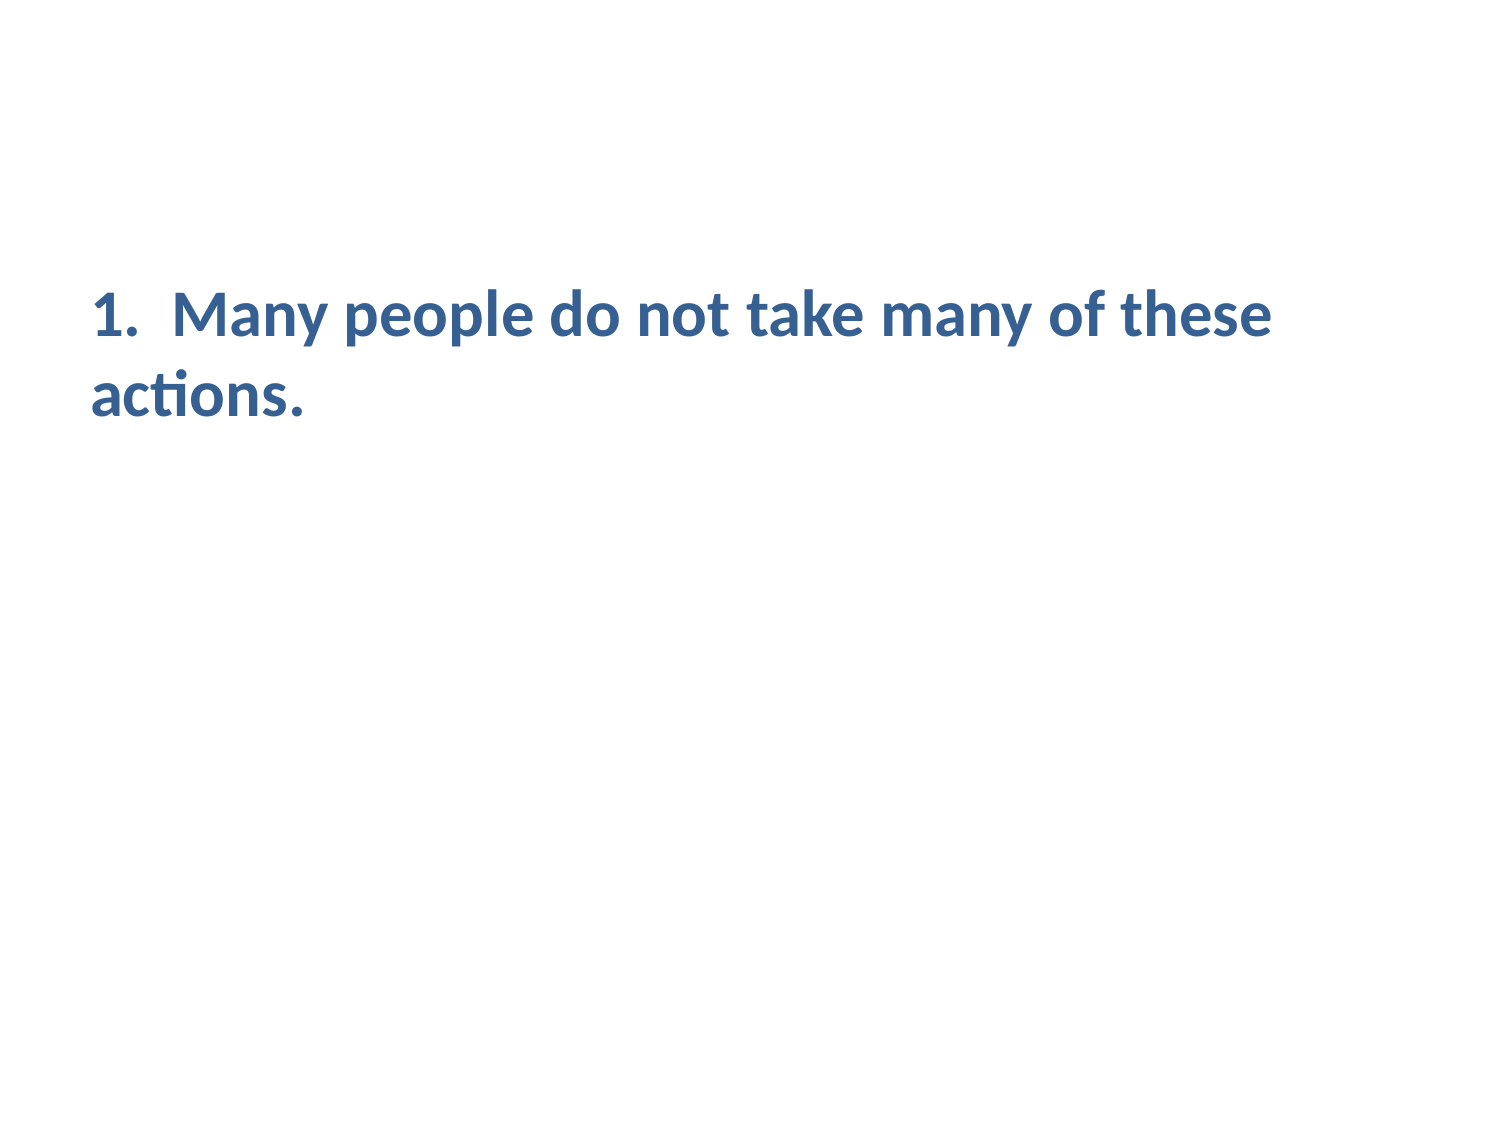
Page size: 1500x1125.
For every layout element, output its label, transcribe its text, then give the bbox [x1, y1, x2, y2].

list 1. Many people do not take many of these actions. [75, 262, 1425, 1005]
